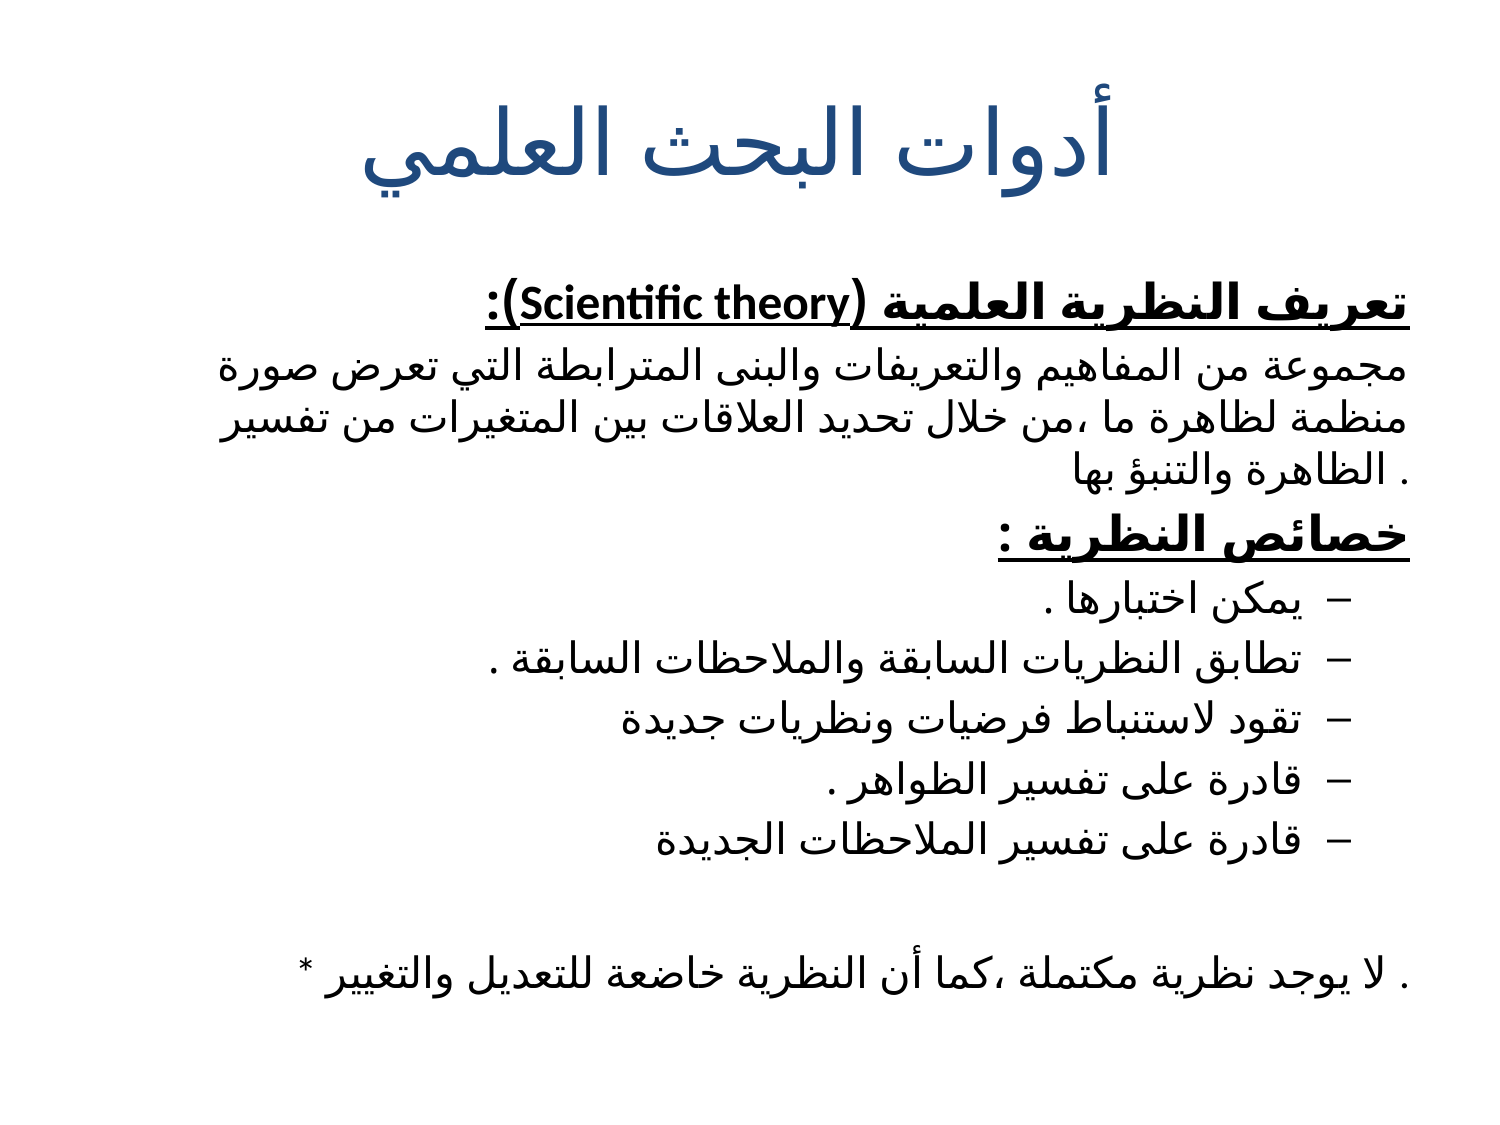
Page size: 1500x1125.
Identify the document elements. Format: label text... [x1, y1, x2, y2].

title أدوات البحث العلمي [75, 45, 1425, 233]
list تعريف النظرية العلمية (Scientific theory): مجموعة من المفاهيم والتعريفات والبنى المترابطة التي تعرض صورة منظمة لظاهرة ما ،من خلال تحديد العلاقات بين المتغيرات من تفسير الظاهرة والتنبؤ بها . خصائص النظرية : يمكن اختبارها . تطابق النظريات السابقة والملاحظات السابقة . تقود لاستنباط فرضيات ونظريات جديدة قادرة على تفسير الظواهر . قادرة على تفسير الملاحظات الجديدة * لا يوجد نظرية مكتملة ،كما أن النظرية خاضعة للتعديل والتغيير . [75, 262, 1425, 1005]
